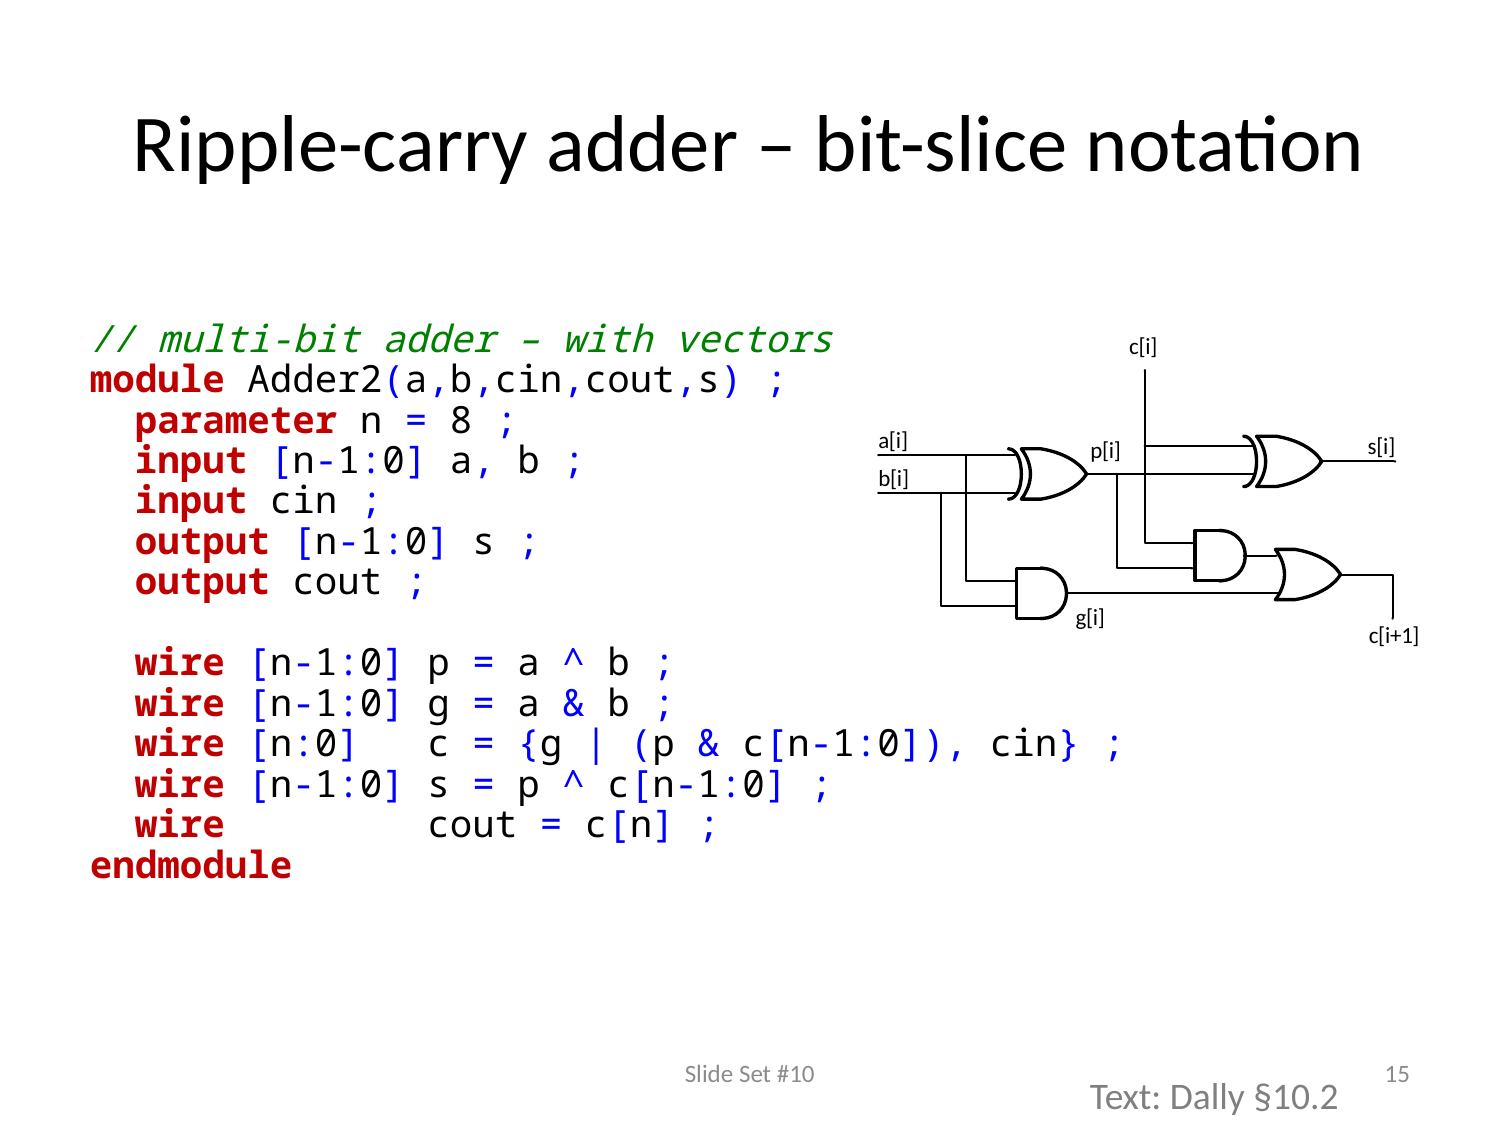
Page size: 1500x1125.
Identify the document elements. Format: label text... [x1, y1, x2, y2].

picture [863, 324, 1431, 661]
text_box Text: Dally §10.2 [1074, 1103, 1400, 1125]
slide_number 15 [1074, 1042, 1425, 1103]
footer Slide Set #10 [512, 1042, 988, 1103]
text_box // multi-bit adder – with vectors module Adder2(a,b,cin,cout,s) ; parameter n = 8 ; input [n-1:0] a, b ; input cin ; output [n-1:0] s ; output cout ; wire [n-1:0] p = a ^ b ; wire [n-1:0] g = a & b ; wire [n:0] c = {g | (p & c[n-1:0]), cin} ; wire [n-1:0] s = p ^ c[n-1:0] ; wire cout = c[n] ; endmodule [75, 312, 1313, 894]
title Ripple-carry adder – bit-slice notation [75, 45, 1425, 233]
